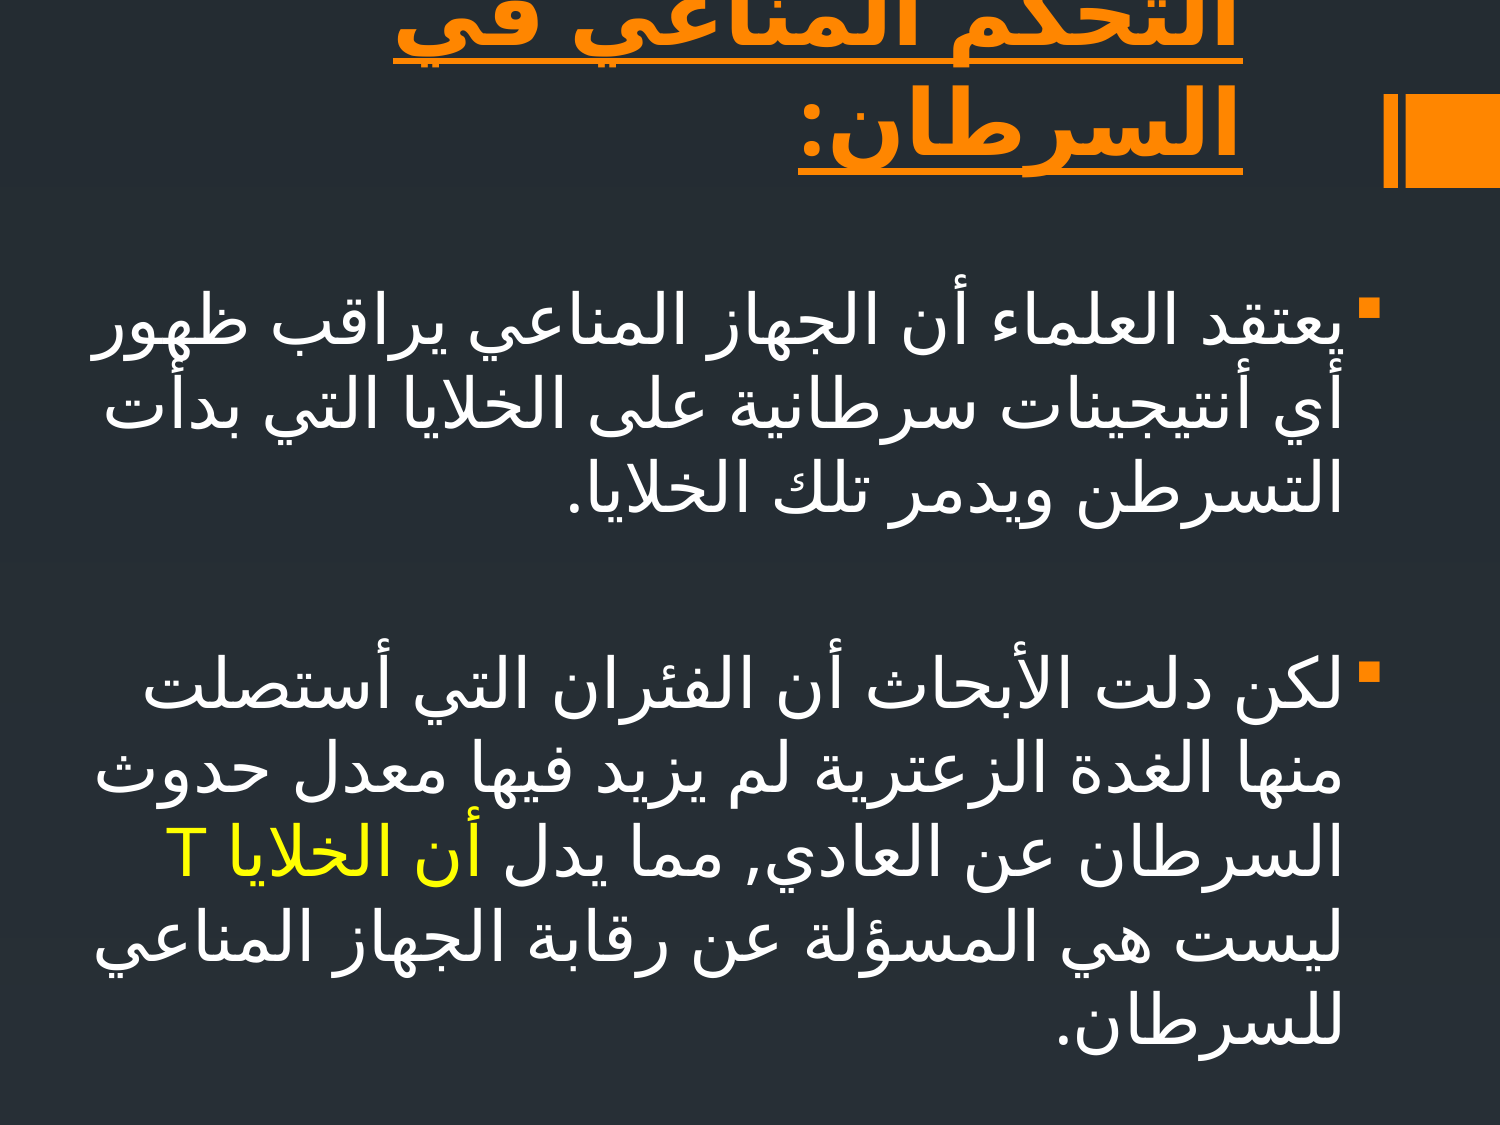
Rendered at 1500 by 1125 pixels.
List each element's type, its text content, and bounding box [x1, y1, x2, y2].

list يعتقد العلماء أن الجهاز المناعي يراقب ظهور أي أنتيجينات سرطانية على الخلايا التي بدأت التسرطن ويدمر تلك الخلايا. لكن دلت الأبحاث أن الفئران التي أستصلت منها الغدة الزعترية لم يزيد فيها معدل حدوث السرطان عن العادي, مما يدل أن الخلايا T ليست هي المسؤلة عن رقابة الجهاز المناعي للسرطان. [64, 267, 1394, 1071]
title التحكم المناعي في السرطان: [371, 113, 1258, 267]
